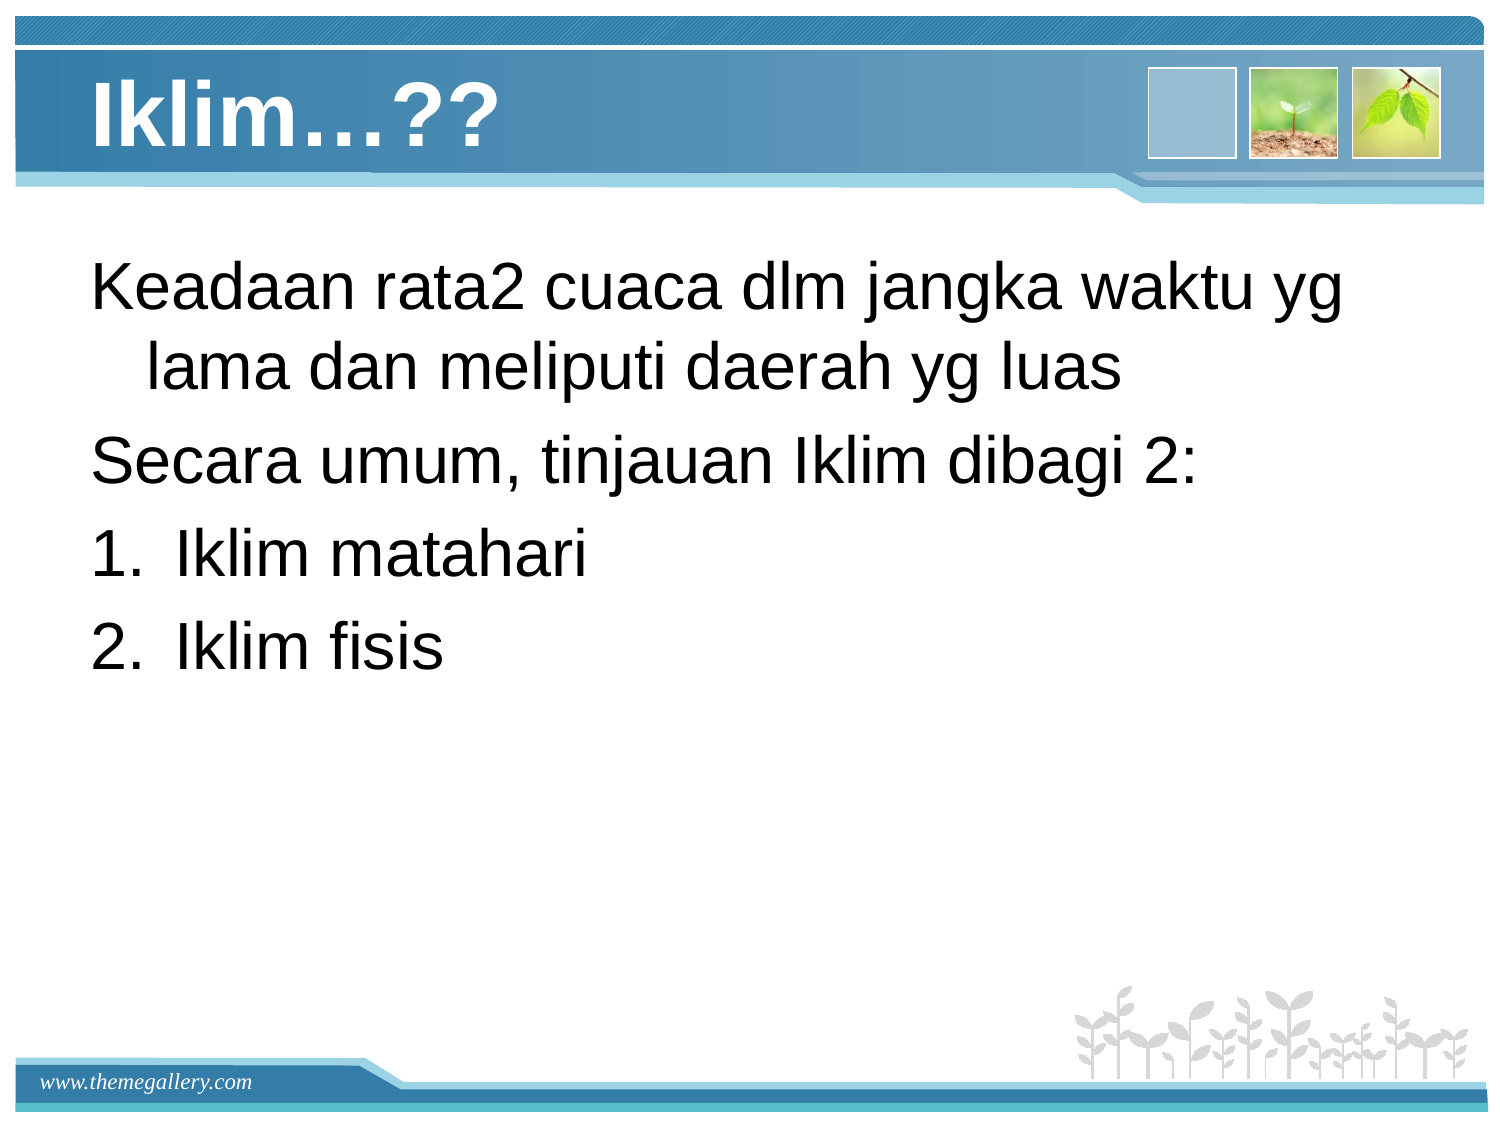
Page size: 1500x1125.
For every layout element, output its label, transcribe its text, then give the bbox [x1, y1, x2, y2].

picture [1251, 69, 1337, 157]
list Keadaan rata2 cuaca dlm jangka waktu yg lama dan meliputi daerah yg luas Secara umum, tinjauan Iklim dibagi 2: Iklim matahari Iklim fisis [74, 235, 1426, 1013]
title Iklim…?? [74, 38, 1138, 182]
picture [1353, 69, 1439, 157]
